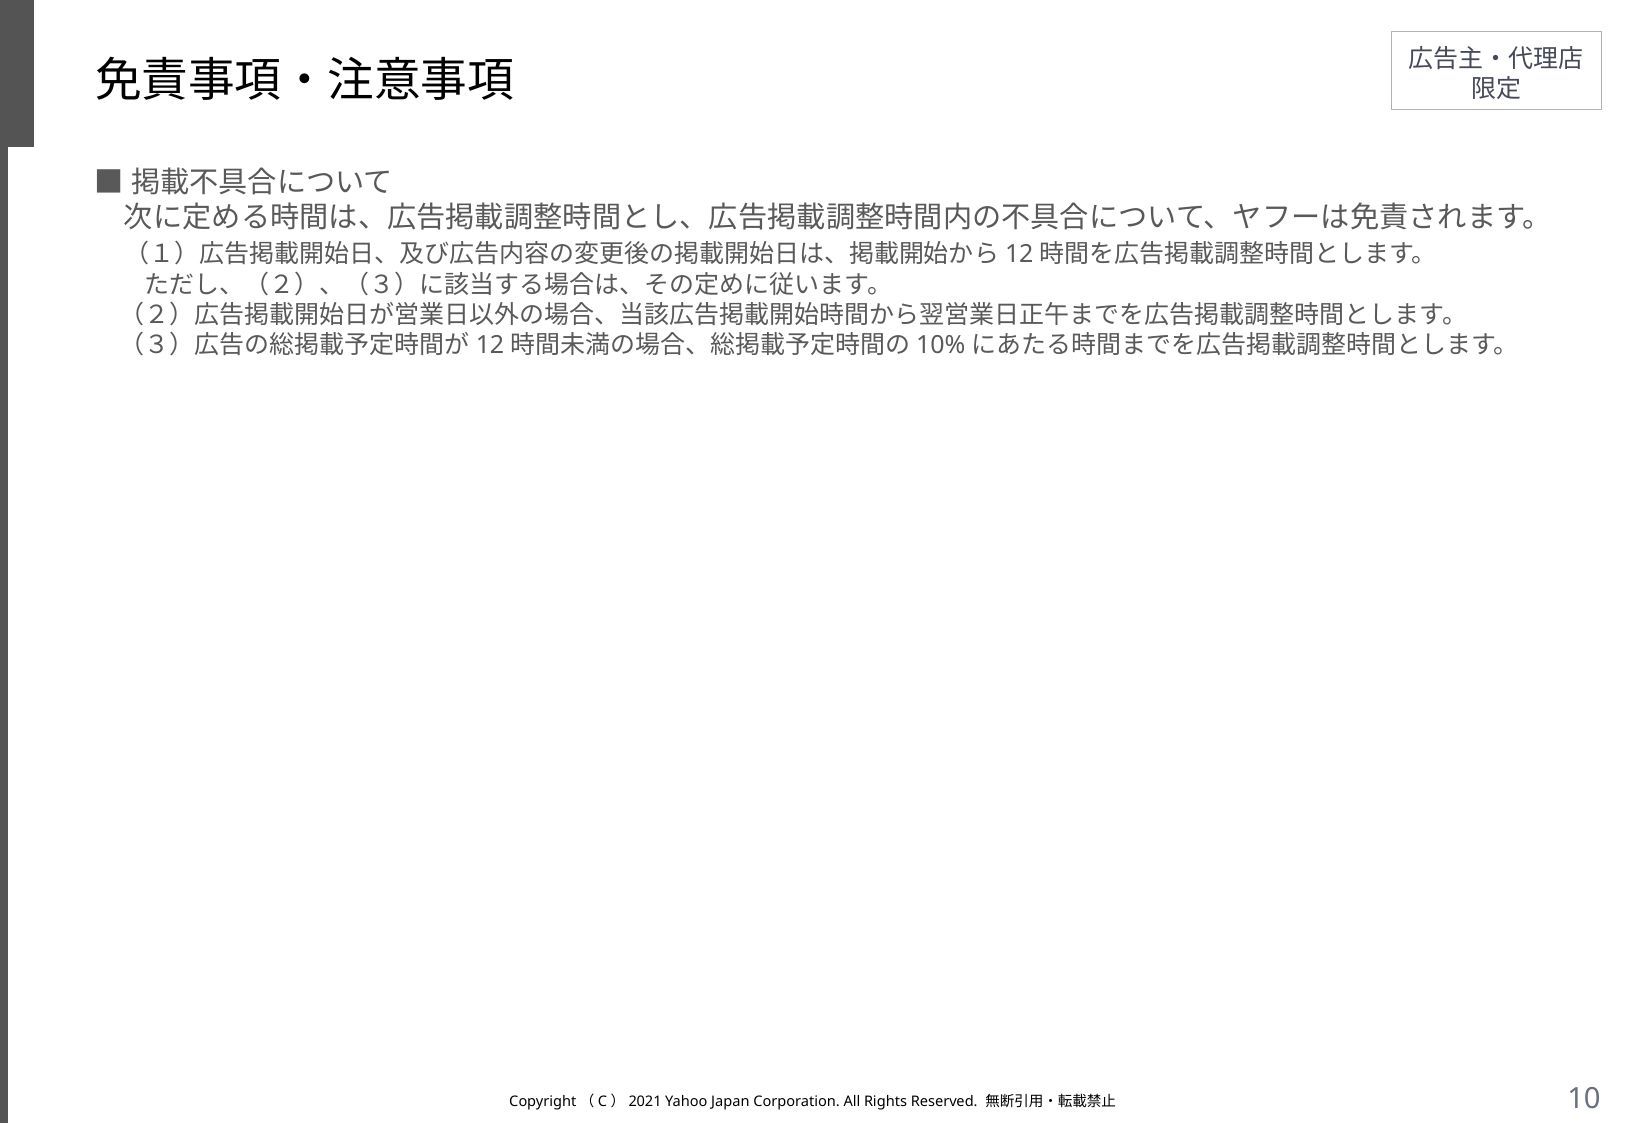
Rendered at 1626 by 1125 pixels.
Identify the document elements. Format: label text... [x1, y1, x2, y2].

title 免責事項・注意事項 [80, 42, 1392, 114]
text_box ■掲載不具合について 次に定める時間は、広告掲載調整時間とし、広告掲載調整時間内の不具合について、ヤフーは免責されます。 （１）広告掲載開始日、及び広告内容の変更後の掲載開始日は、掲載開始から12時間を広告掲載調整時間とします。 ただし、（２）、（３）に該当する場合は、その定めに従います。 （２）広告掲載開始日が営業日以外の場合、当該広告掲載開始時間から翌営業日正午までを広告掲載調整時間とします。 （３）広告の総掲載予定時間が12時間未満の場合、総掲載予定時間の10%にあたる時間までを広告掲載調整時間とします。 [80, 155, 1590, 441]
footer Copyright（C）2021 Yahoo Japan Corporation. All Rights Reserved. 無断引用・転載禁止 [458, 1070, 1167, 1125]
